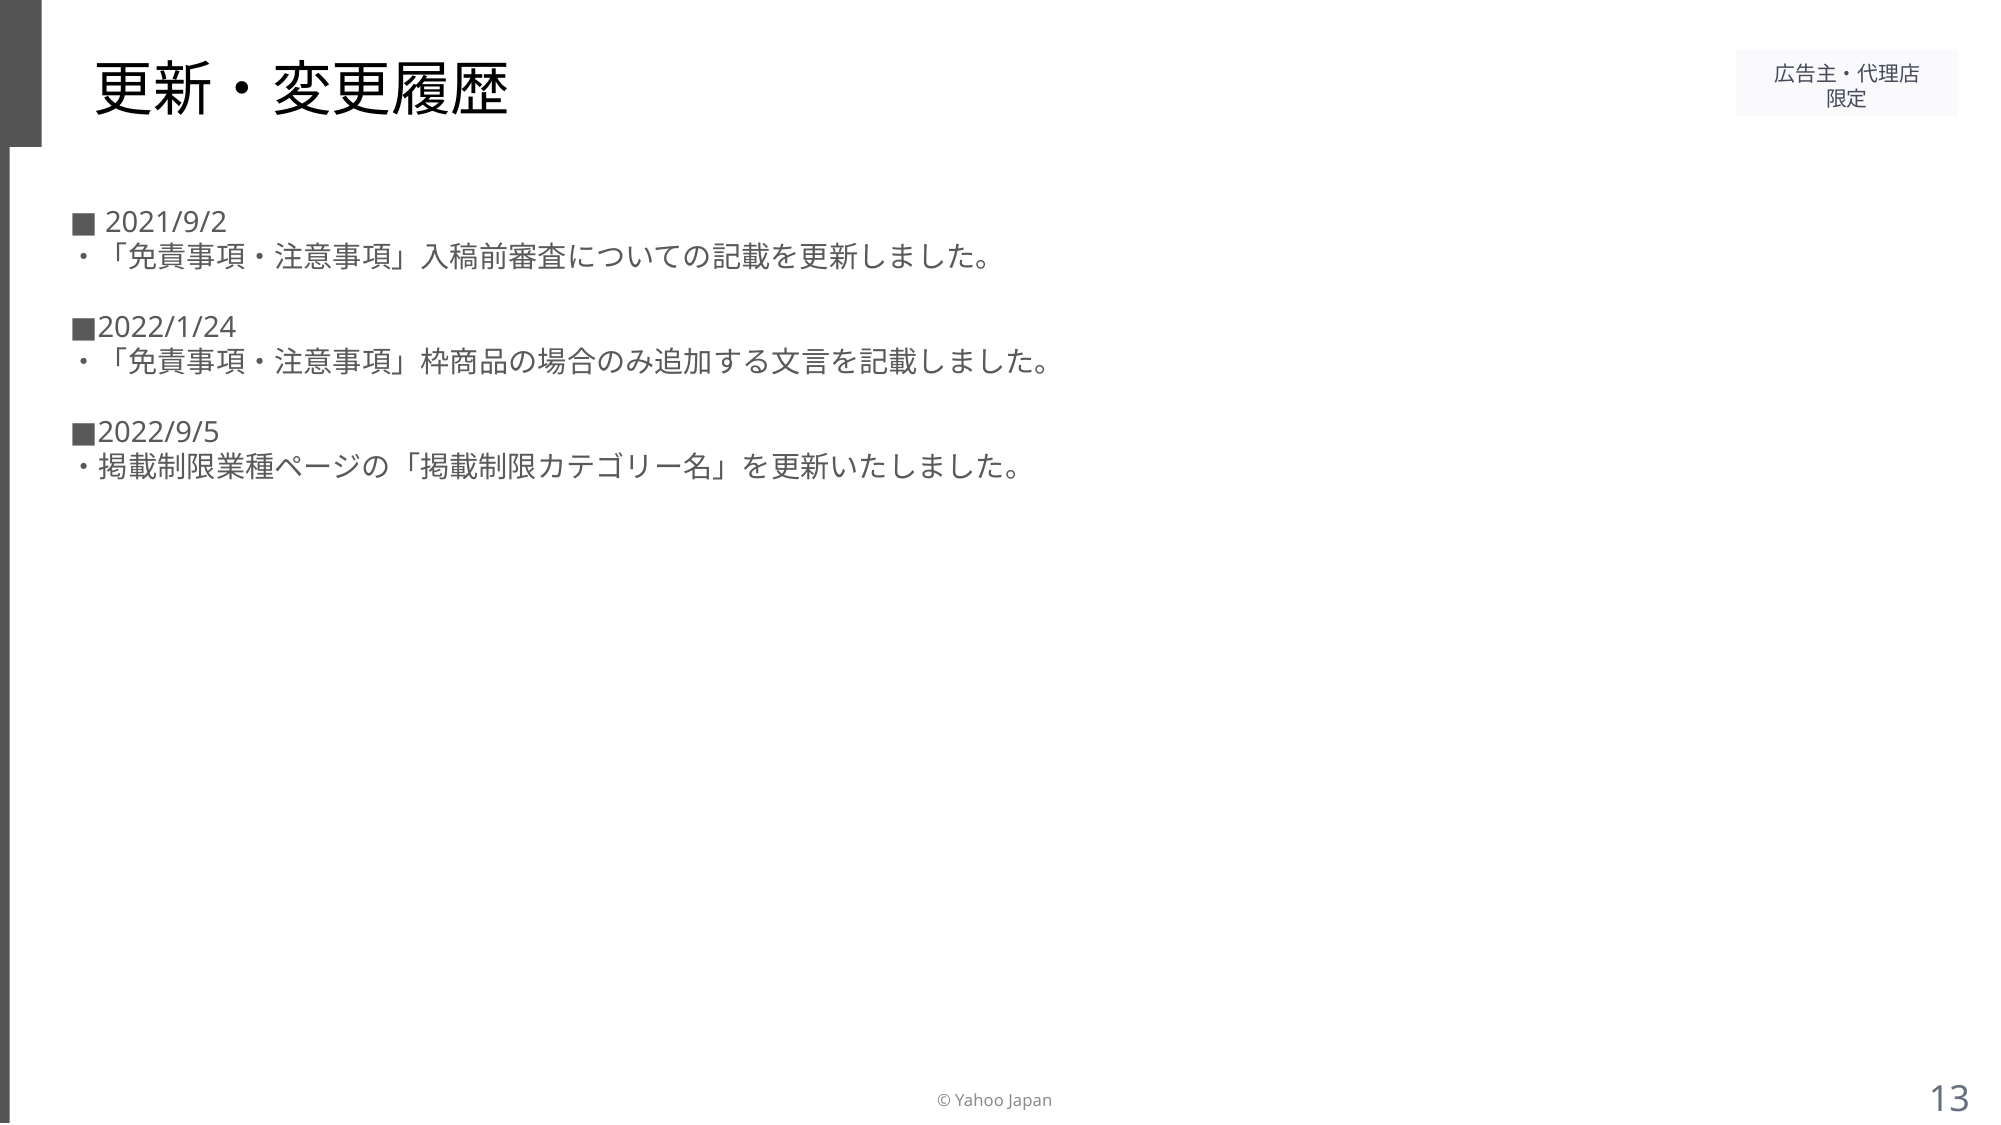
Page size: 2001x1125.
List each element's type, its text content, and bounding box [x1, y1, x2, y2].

title 更新・変更履歴 [78, 42, 1693, 130]
text_box ■ 2021/9/2 ・「免責事項・注意事項」入稿前審査についての記載を更新しました。 ■2022/1/24 ・「免責事項・注意事項」枠商品の場合のみ追加する文言を記載しました。 ■2022/9/5 ・掲載制限業種ページの「掲載制限カテゴリー名」を更新いたしました。 [55, 196, 1926, 561]
